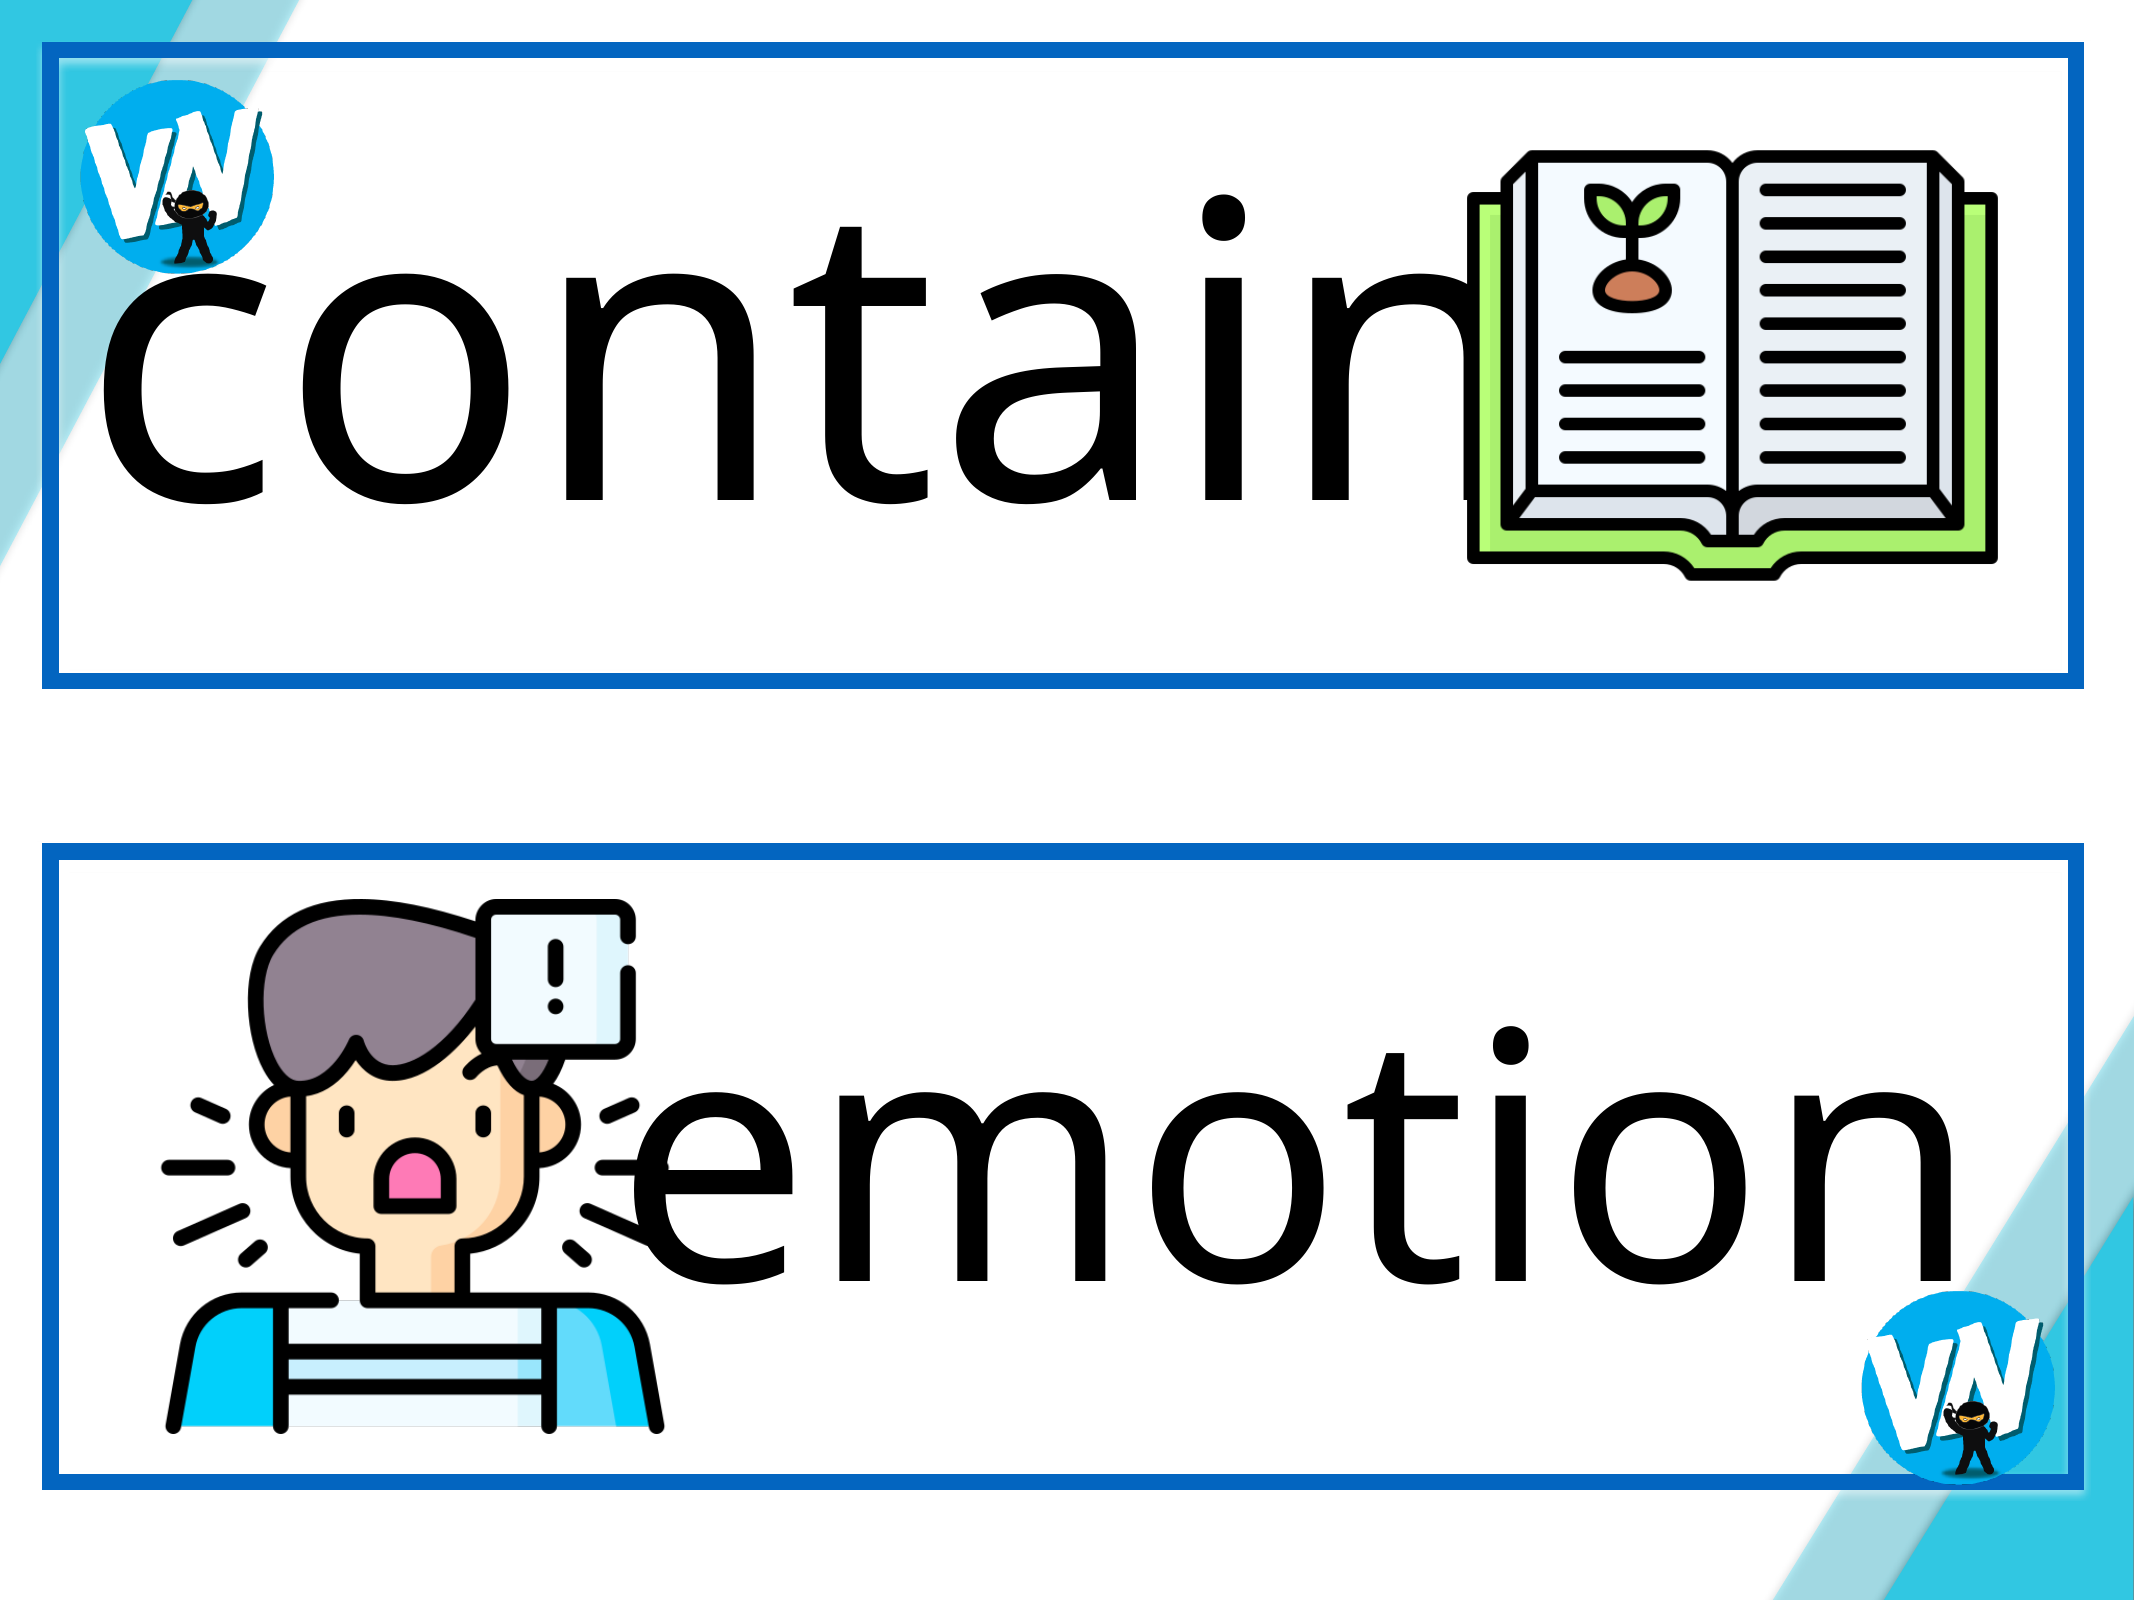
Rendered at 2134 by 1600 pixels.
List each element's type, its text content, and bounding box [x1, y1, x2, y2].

text_box emotion [692, 927, 1956, 1359]
text_box [90, 592, 1956, 681]
picture [1837, 1288, 2080, 1488]
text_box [1963, 235, 2134, 1600]
picture [1465, 98, 2000, 633]
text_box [0, 0, 81, 1497]
picture [57, 77, 299, 278]
text_box contain [90, 77, 1542, 592]
text_box [90, 50, 2076, 227]
picture [148, 899, 683, 1434]
text_box [90, 851, 1956, 1483]
